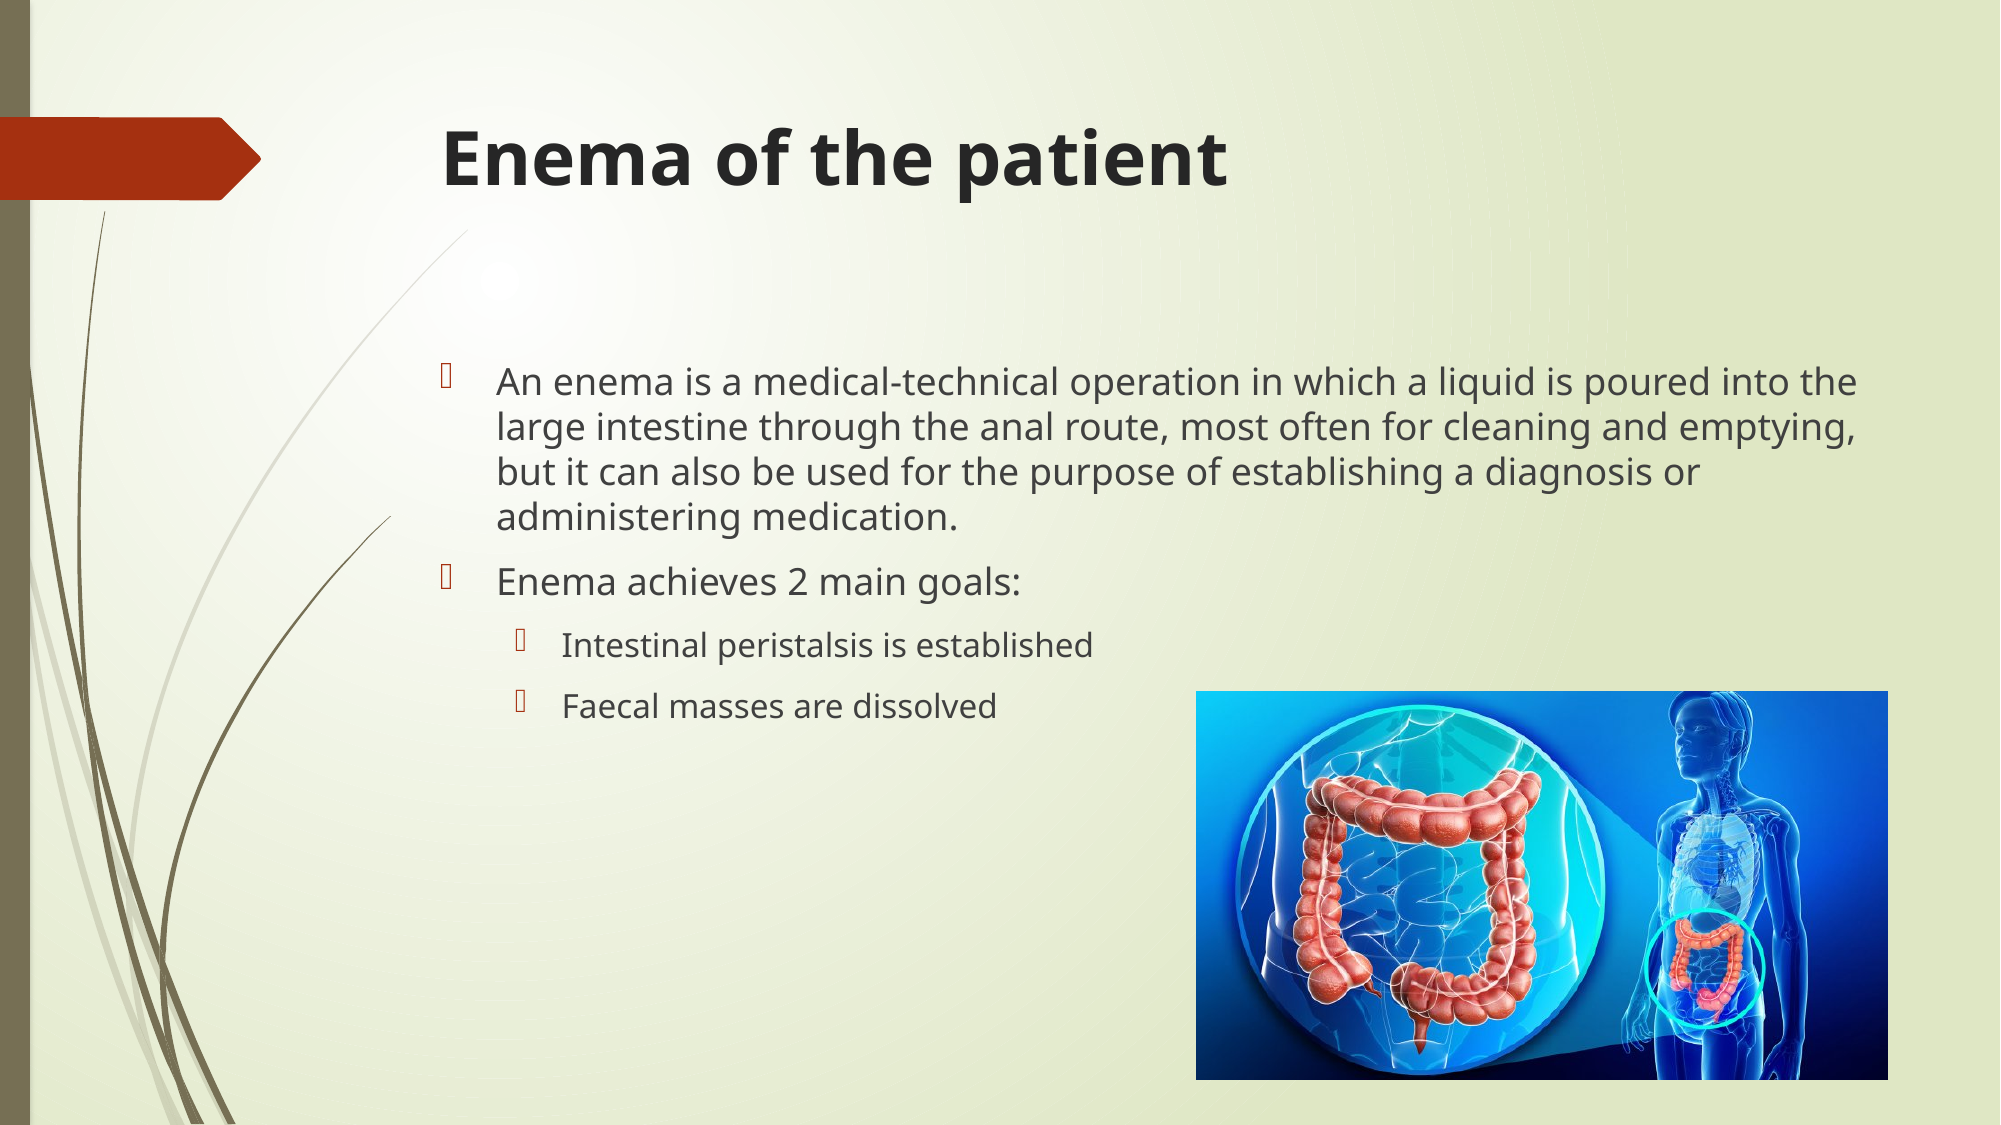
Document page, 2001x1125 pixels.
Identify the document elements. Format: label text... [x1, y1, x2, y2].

list An enema is a medical-technical operation in which a liquid is poured into the large intestine through the anal route, most often for cleaning and emptying, but it can also be used for the purpose of establishing a diagnosis or administering medication. Enema achieves 2 main goals: Intestinal peristalsis is established Faecal masses are dissolved [424, 350, 1888, 970]
title Enema of the patient [425, 102, 1888, 313]
picture [1195, 690, 1888, 1080]
